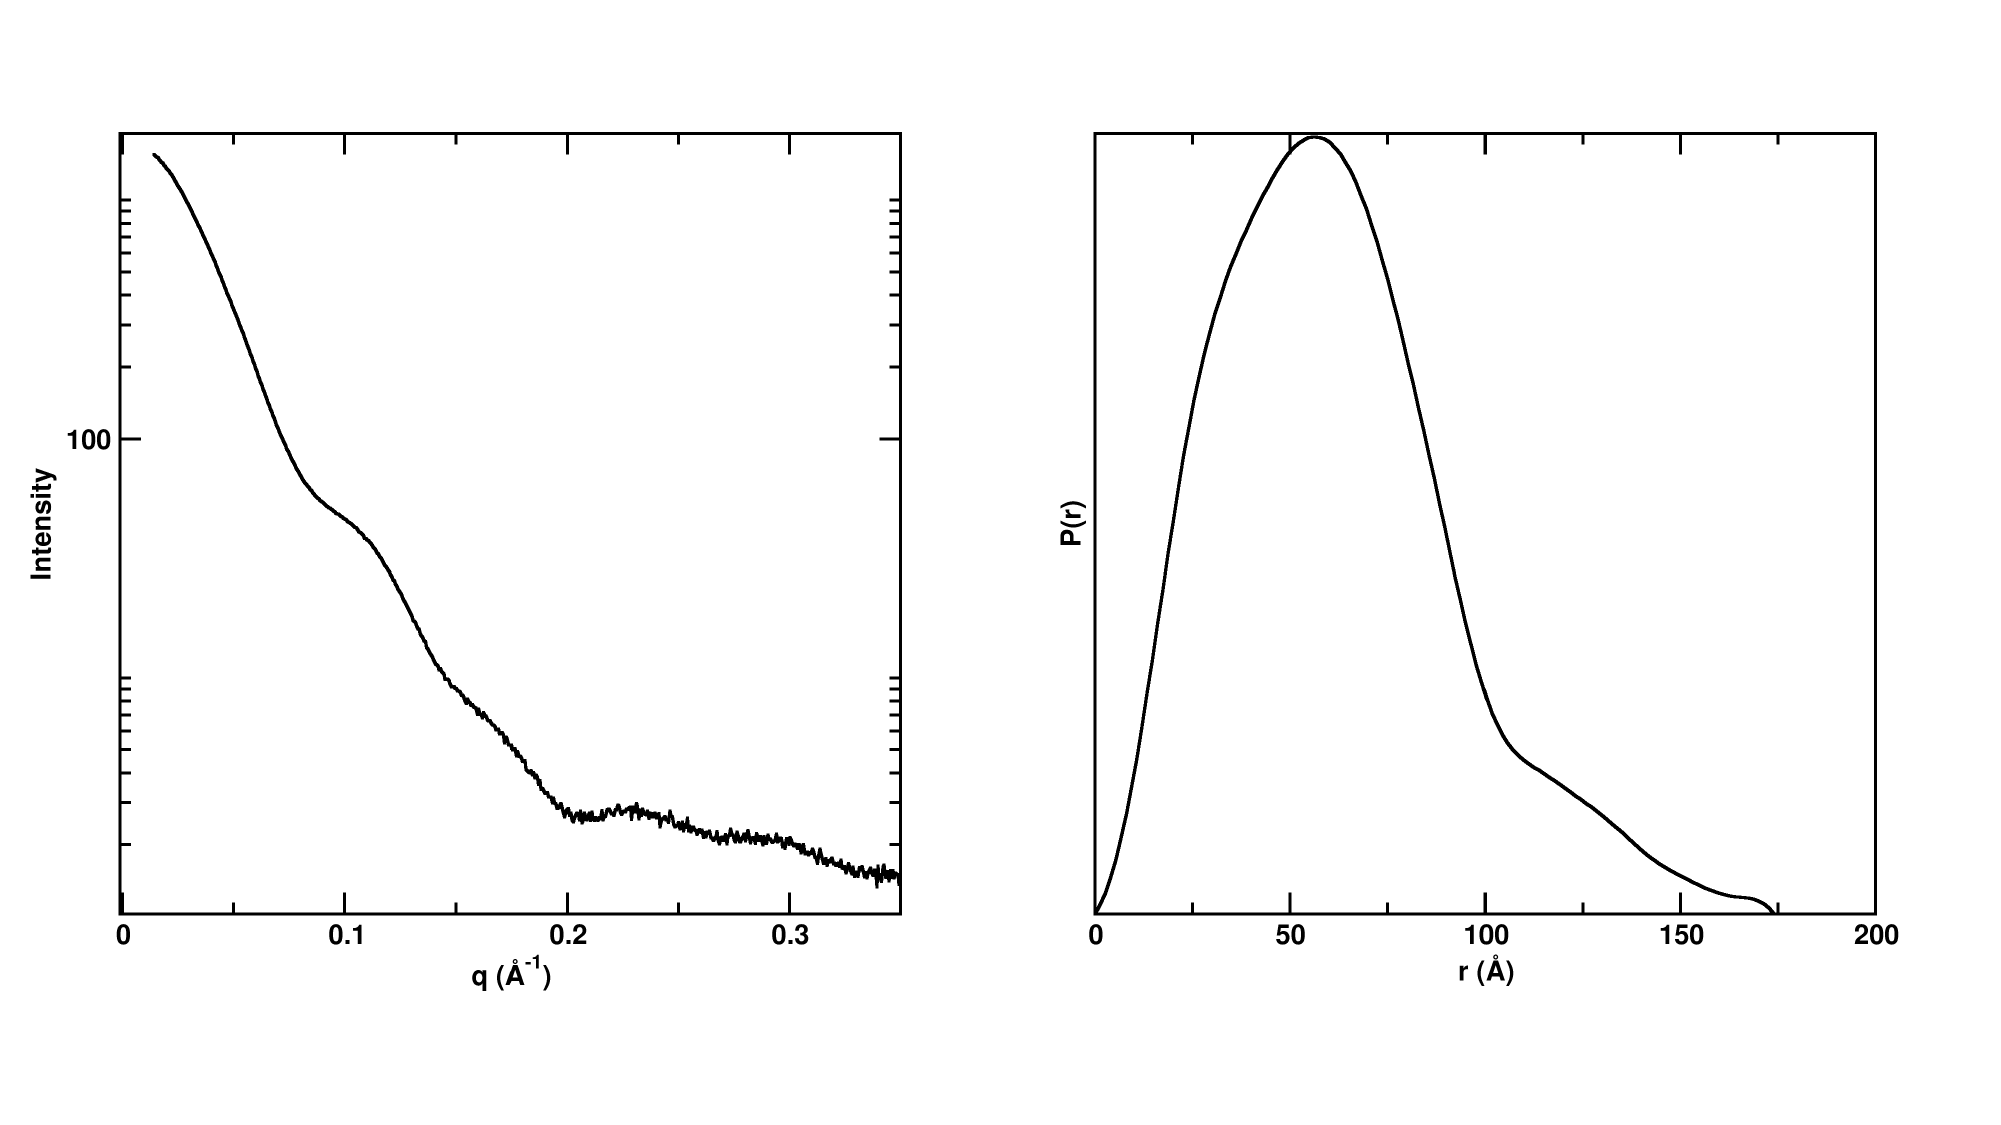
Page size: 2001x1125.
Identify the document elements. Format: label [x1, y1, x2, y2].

picture [22, 84, 1973, 1060]
